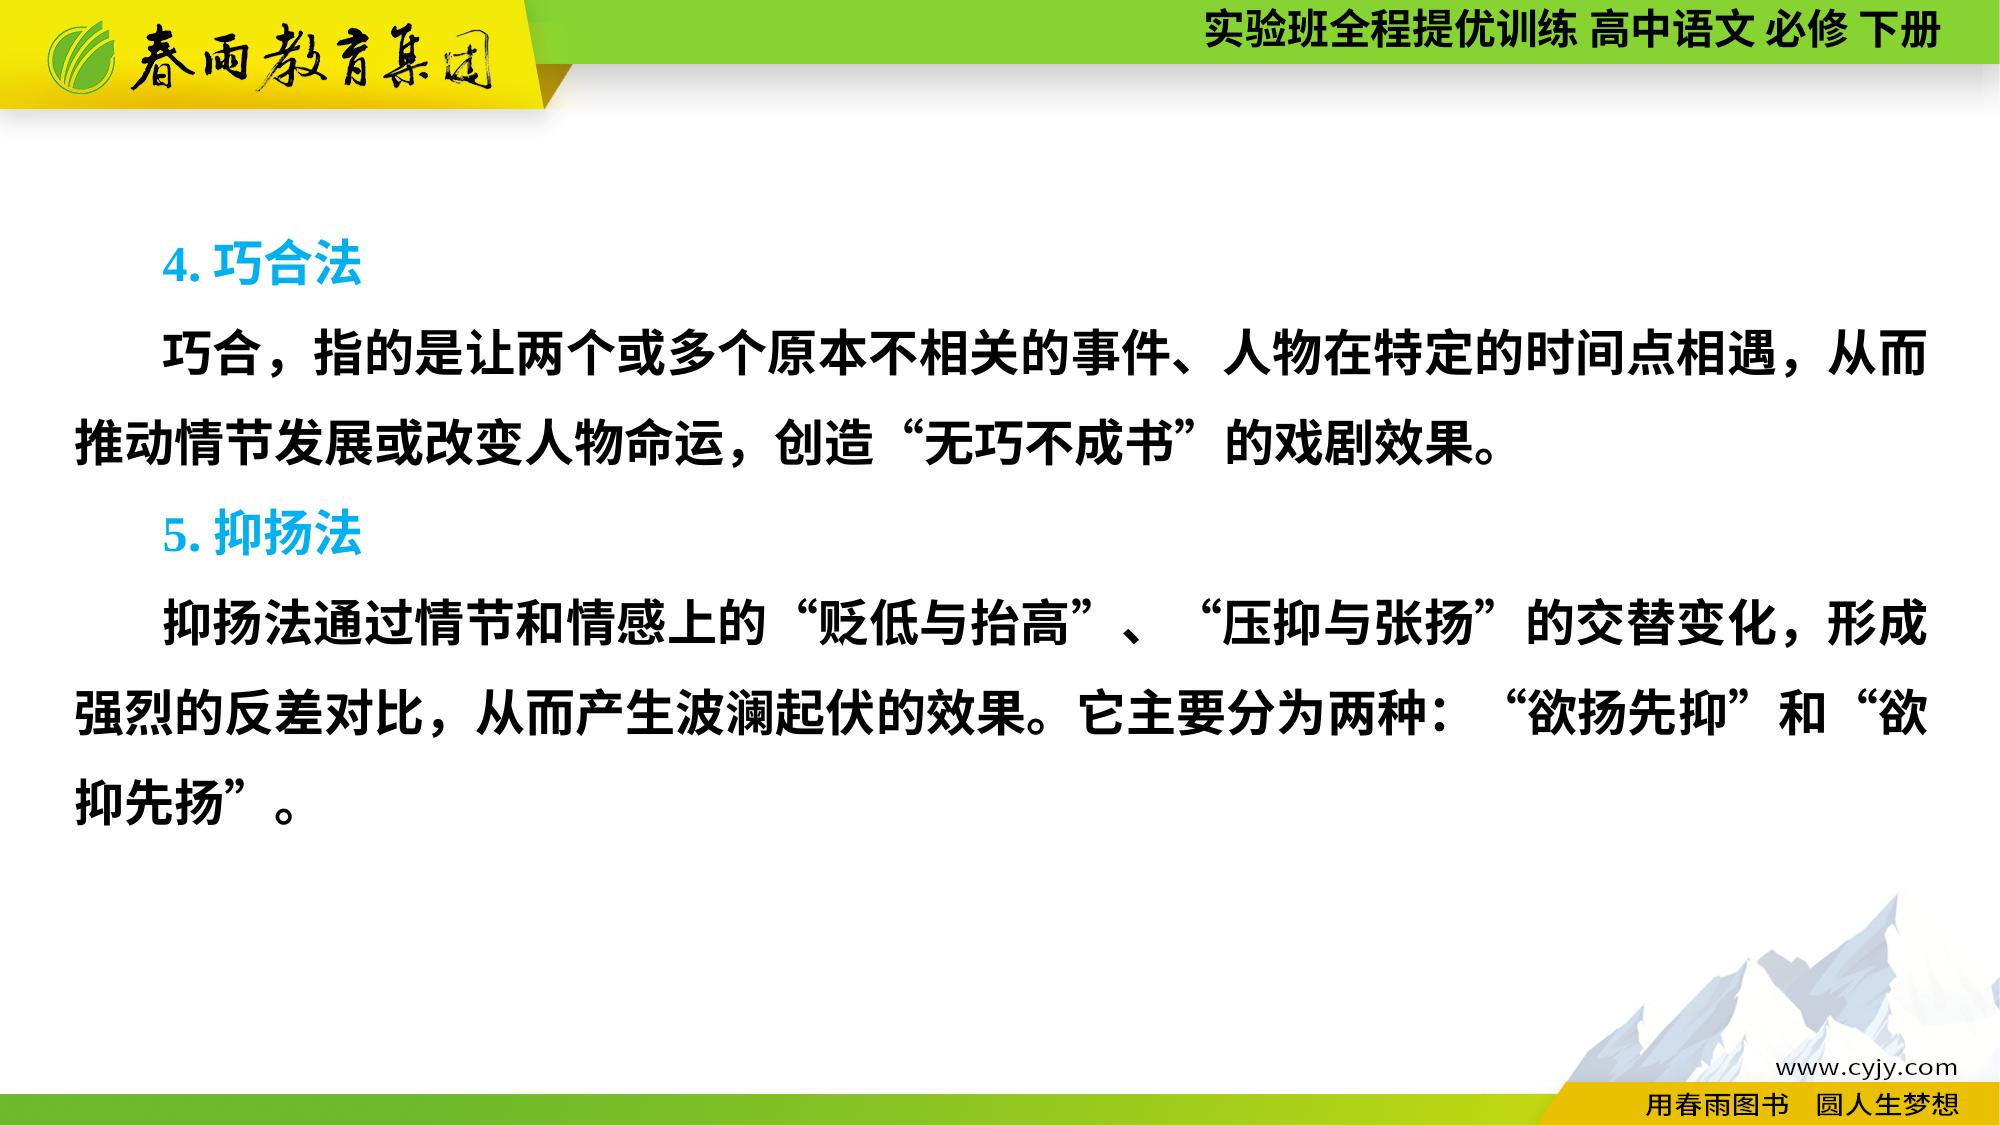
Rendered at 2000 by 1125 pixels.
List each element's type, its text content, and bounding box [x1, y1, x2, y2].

list 4.巧合法 巧合，指的是让两个或多个原本不相关的事件、人物在特定的时间点相遇，从而推动情节发展或改变人物命运，创造“无巧不成书”的戏剧效果。 5.抑扬法 抑扬法通过情节和情感上的“贬低与抬高”、“压抑与张扬”的交替变化，形成强烈的反差对比，从而产生波澜起伏的效果。它主要分为两种：“欲扬先抑”和“欲抑先扬”。 [59, 194, 1944, 835]
picture [0, 0, 2000, 1125]
